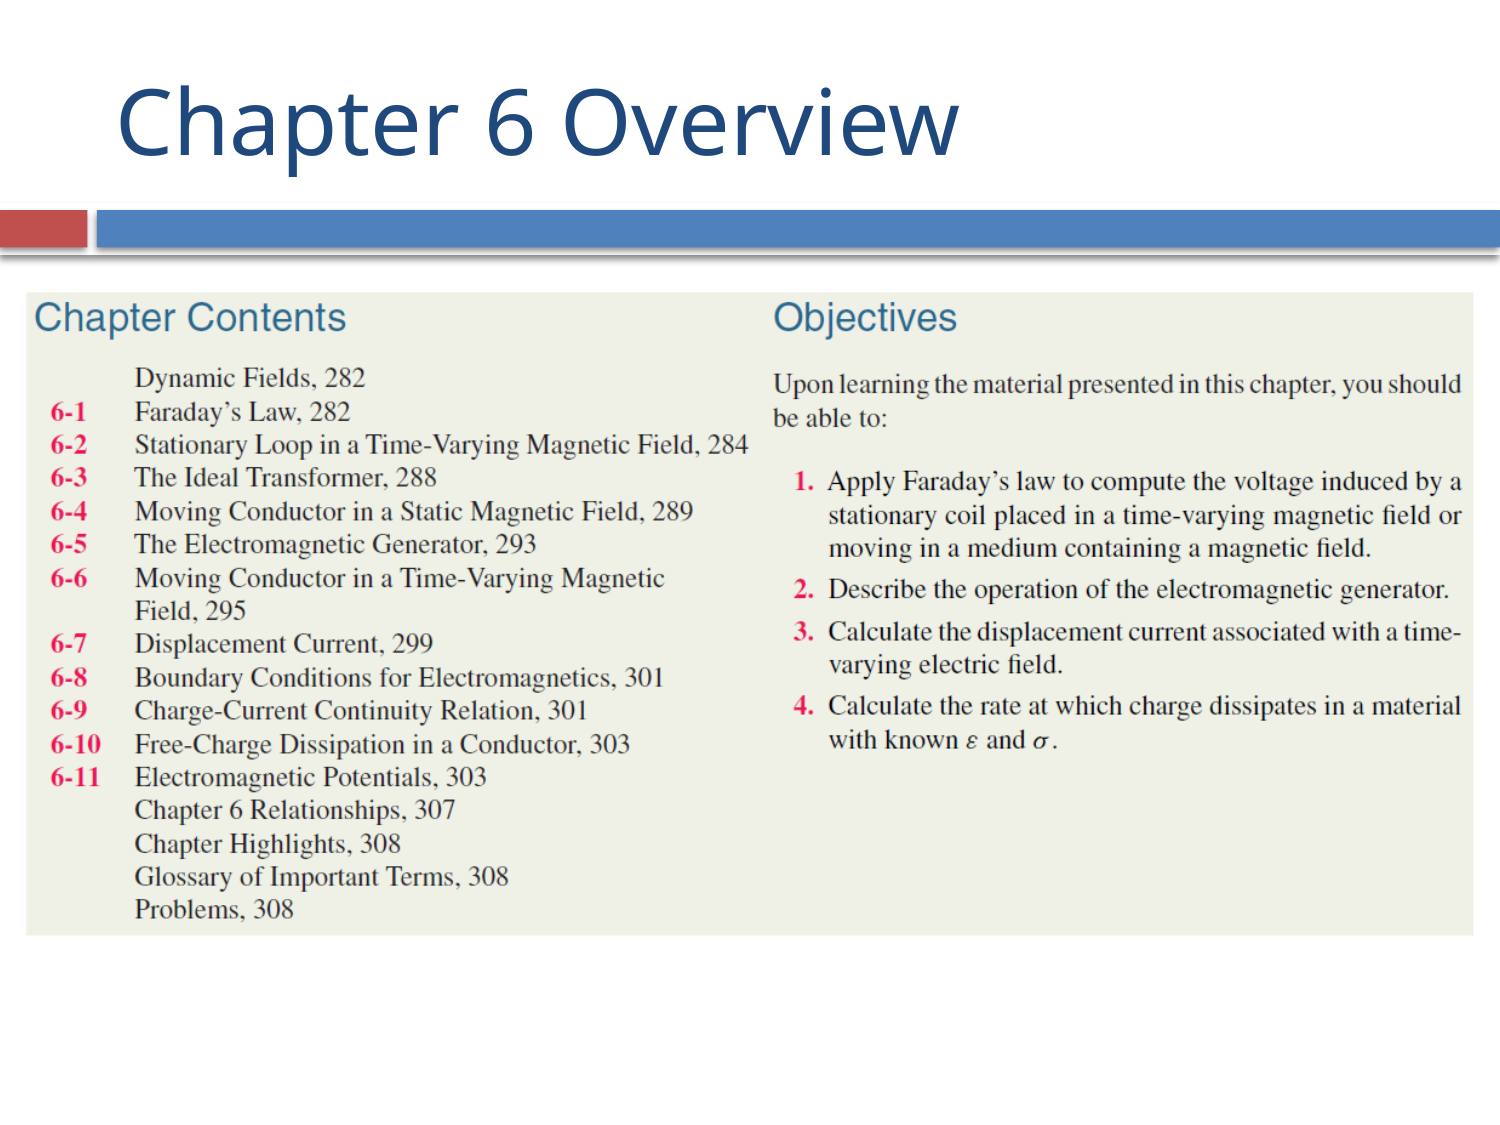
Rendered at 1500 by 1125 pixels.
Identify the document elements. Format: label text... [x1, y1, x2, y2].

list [24, 290, 1476, 938]
title Chapter 6 Overview [100, 37, 1438, 200]
